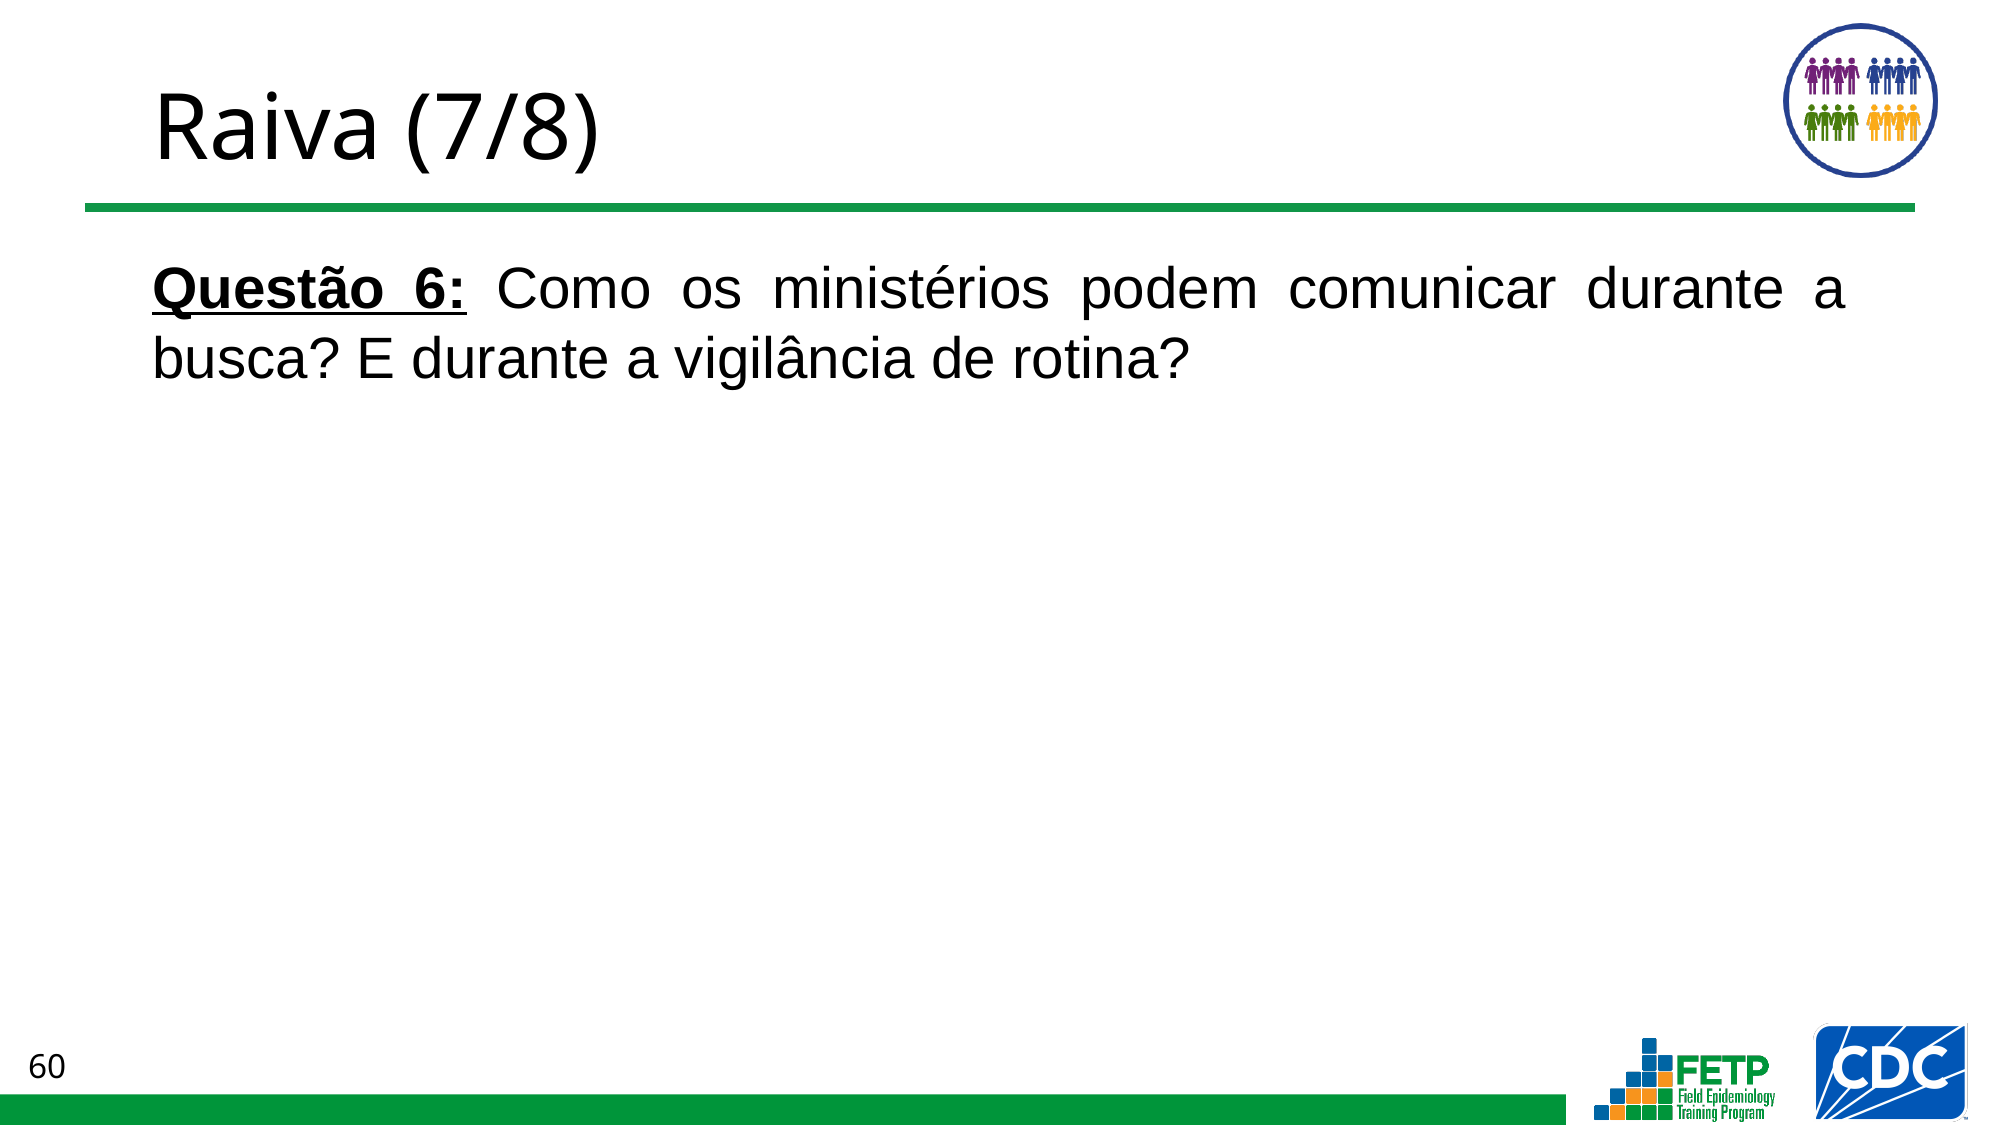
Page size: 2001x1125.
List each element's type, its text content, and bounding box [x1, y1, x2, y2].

list Questão 6: Como os ministérios podem comunicar durante a busca? E durante a vigilância de rotina? [137, 242, 1863, 1004]
title Raiva (7/8) [137, 73, 1738, 205]
picture [1594, 1038, 1775, 1122]
picture [1813, 1023, 1968, 1122]
picture [1783, 23, 1938, 178]
